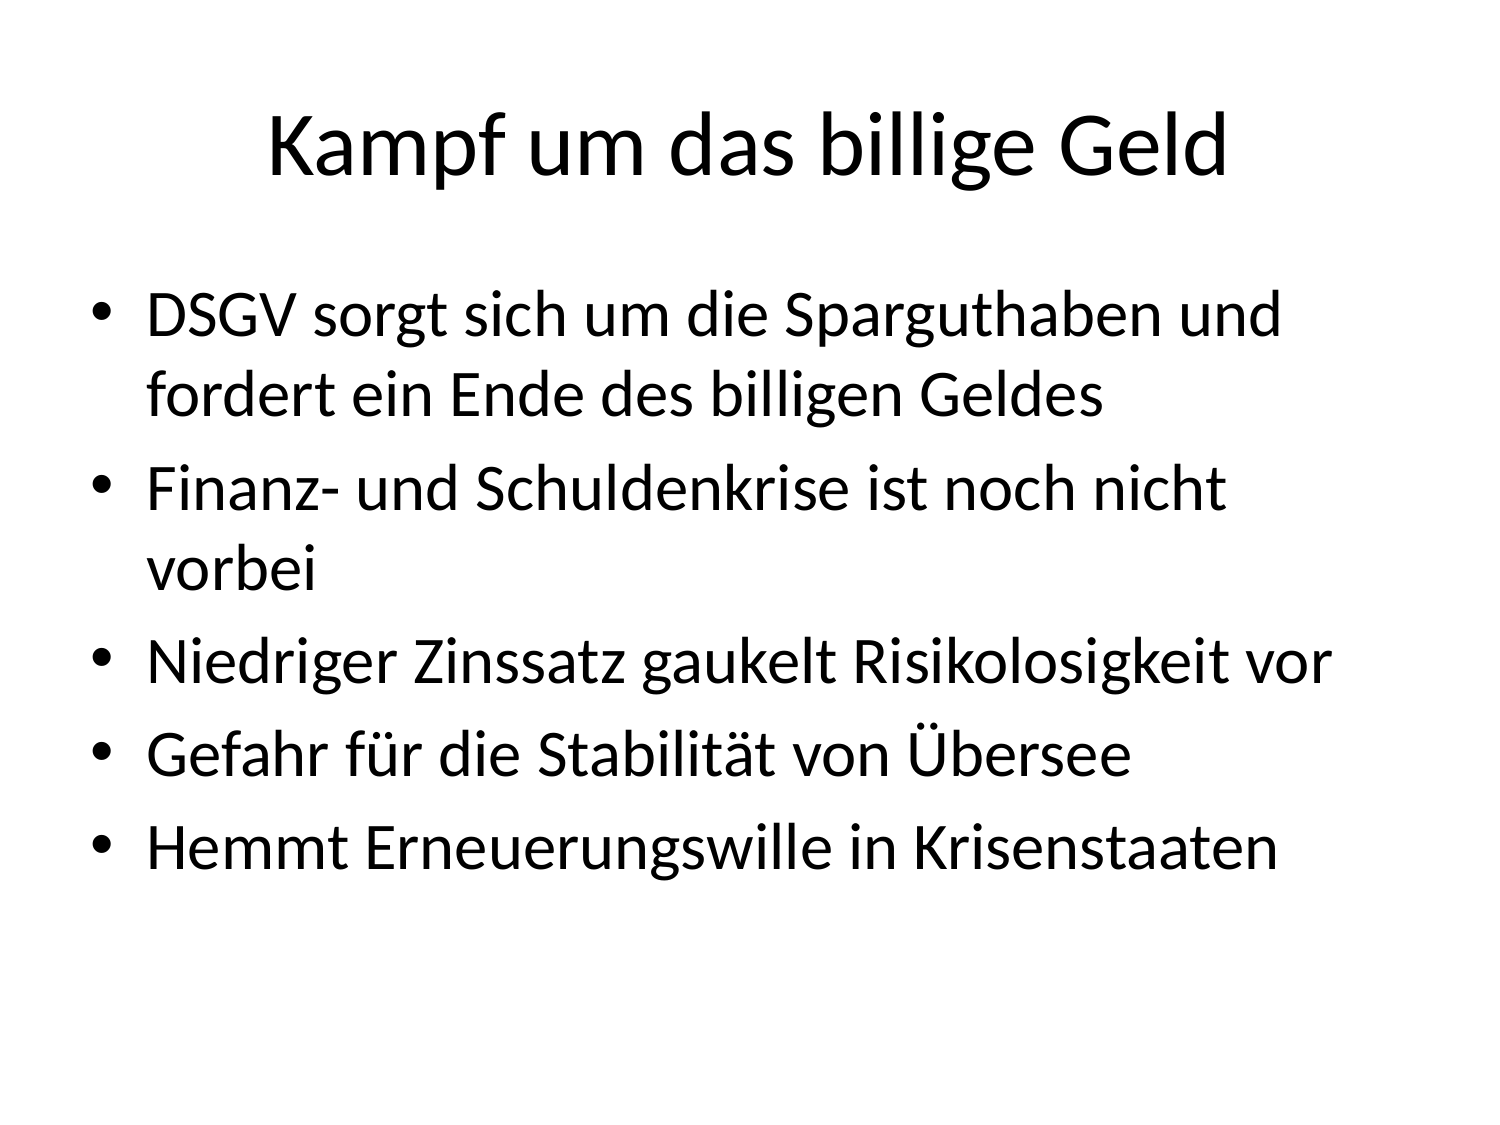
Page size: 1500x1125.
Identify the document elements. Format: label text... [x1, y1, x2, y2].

list DSGV sorgt sich um die Sparguthaben und fordert ein Ende des billigen Geldes Finanz- und Schuldenkrise ist noch nicht vorbei Niedriger Zinssatz gaukelt Risikolosigkeit vor Gefahr für die Stabilität von Übersee Hemmt Erneuerungswille in Krisenstaaten [75, 262, 1425, 1005]
title Kampf um das billige Geld [75, 45, 1425, 233]
